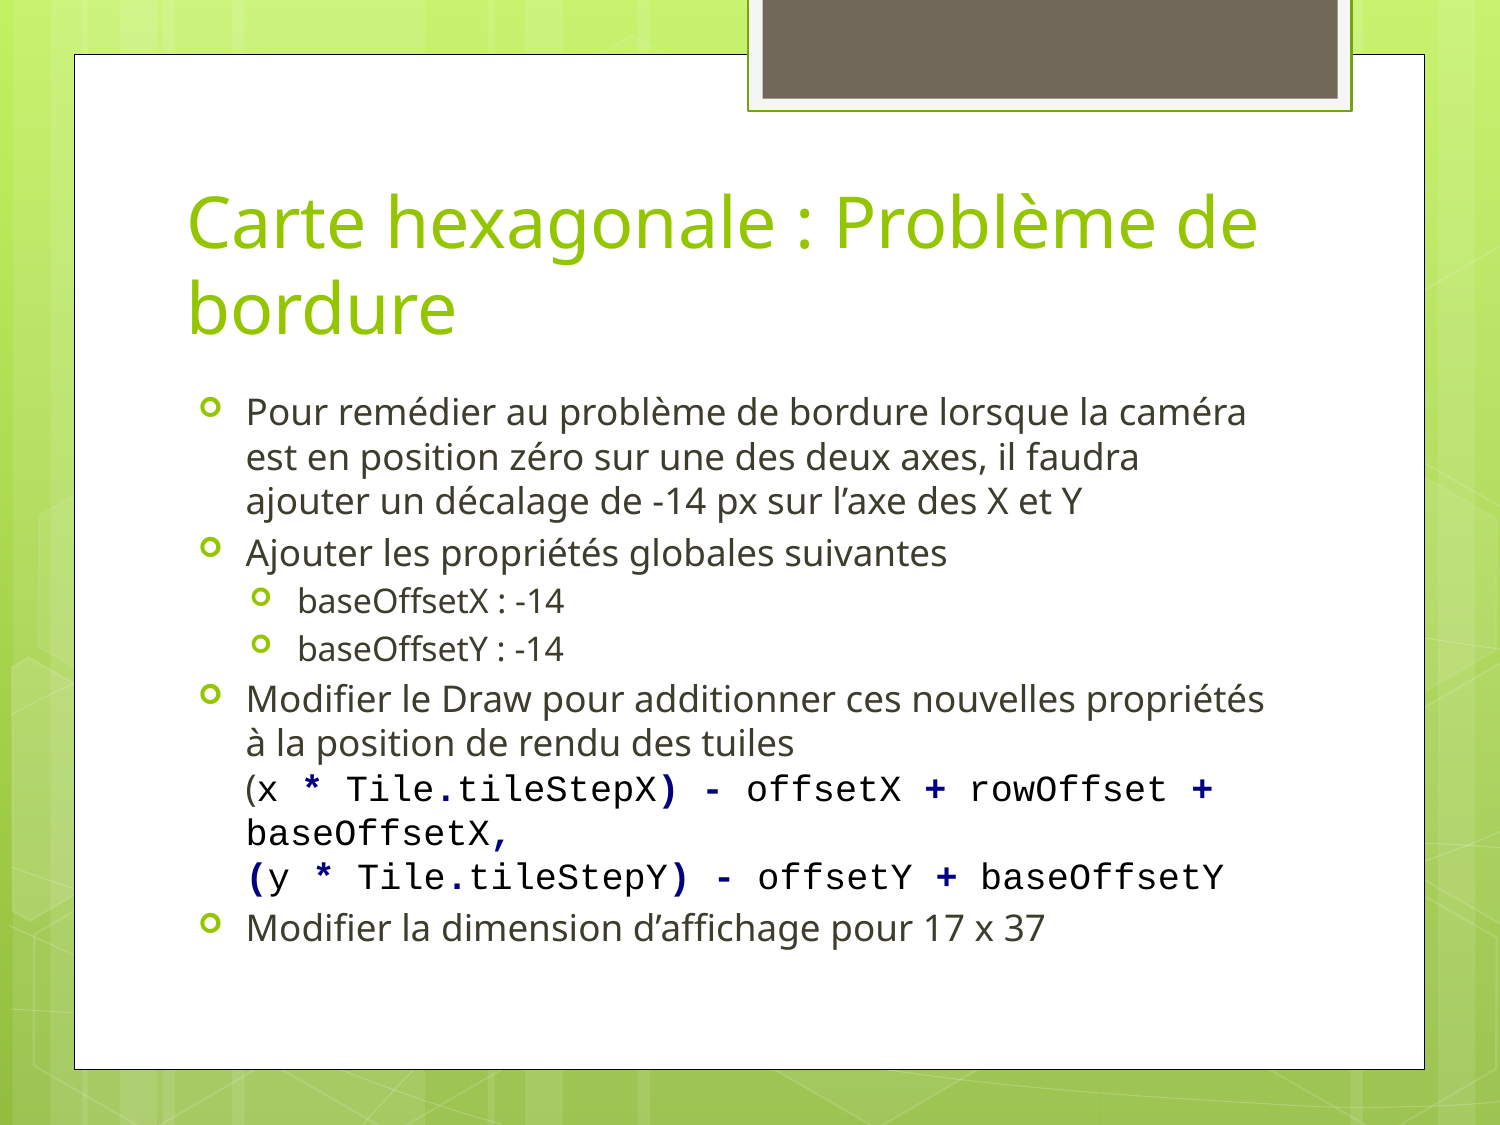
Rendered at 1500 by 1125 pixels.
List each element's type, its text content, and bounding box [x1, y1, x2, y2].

title Carte hexagonale : Problème de bordure [171, 168, 1324, 357]
list Pour remédier au problème de bordure lorsque la caméra est en position zéro sur une des deux axes, il faudra ajouter un décalage de -14 px sur l’axe des X et Y Ajouter les propriétés globales suivantes baseOffsetX : -14 baseOffsetY : -14 Modifier le Draw pour additionner ces nouvelles propriétés à la position de rendu des tuiles (x * Tile.tileStepX) - offsetX + rowOffset + baseOffsetX, (y * Tile.tileStepY) - offsetY + baseOffsetY Modifier la dimension d’affichage pour 17 x 37 [171, 381, 1283, 957]
